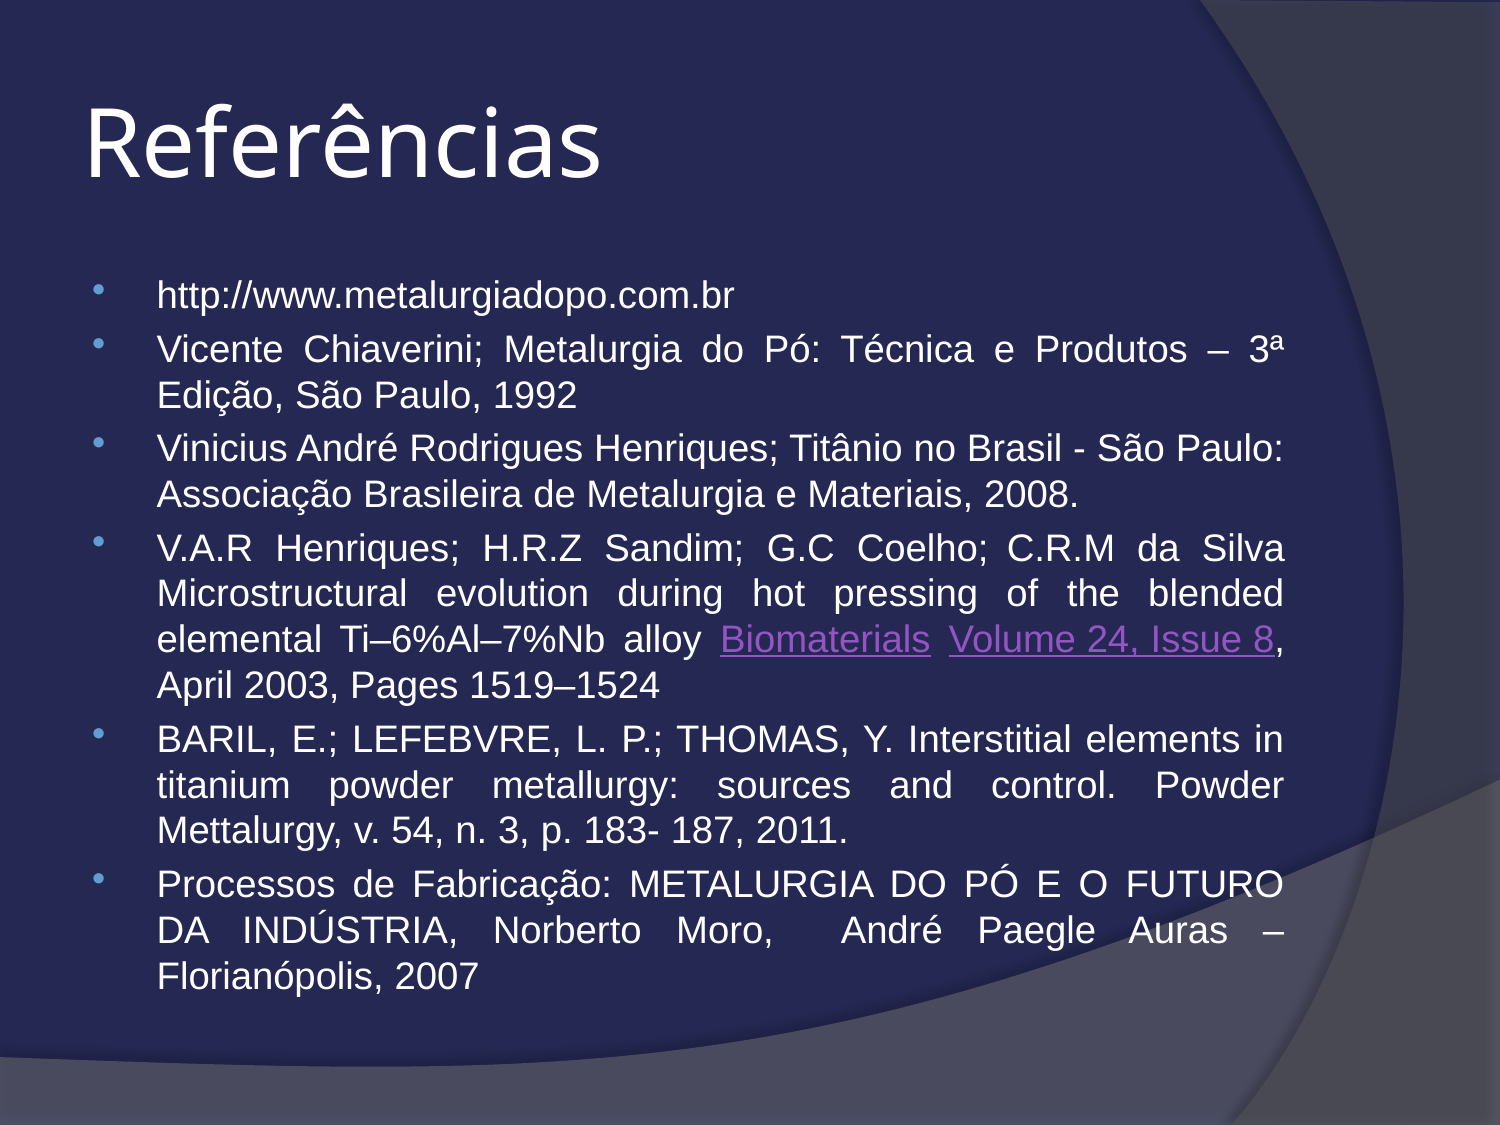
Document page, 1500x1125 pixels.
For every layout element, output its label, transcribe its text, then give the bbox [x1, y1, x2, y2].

title Referências [75, 45, 1300, 233]
list http://www.metalurgiadopo.com.br Vicente Chiaverini; Metalurgia do Pó: Técnica e Produtos – 3ª Edição, São Paulo, 1992 Vinicius André Rodrigues Henriques; Titânio no Brasil - São Paulo: Associação Brasileira de Metalurgia e Materiais, 2008. V.A.R Henriques; H.R.Z Sandim; G.C Coelho; C.R.M da Silva Microstructural evolution during hot pressing of the blended elemental Ti–6%Al–7%Nb alloy Biomaterials Volume 24, Issue 8, April 2003, Pages 1519–1524 BARIL, E.; LEFEBVRE, L. P.; THOMAS, Y. Interstitial elements in titanium powder metallurgy: sources and control. Powder Mettalurgy, v. 54, n. 3, p. 183- 187, 2011. Processos de Fabricação: METALURGIA DO PÓ E O FUTURO DA INDÚSTRIA, Norberto Moro, André Paegle Auras – Florianópolis, 2007 [75, 262, 1300, 1005]
